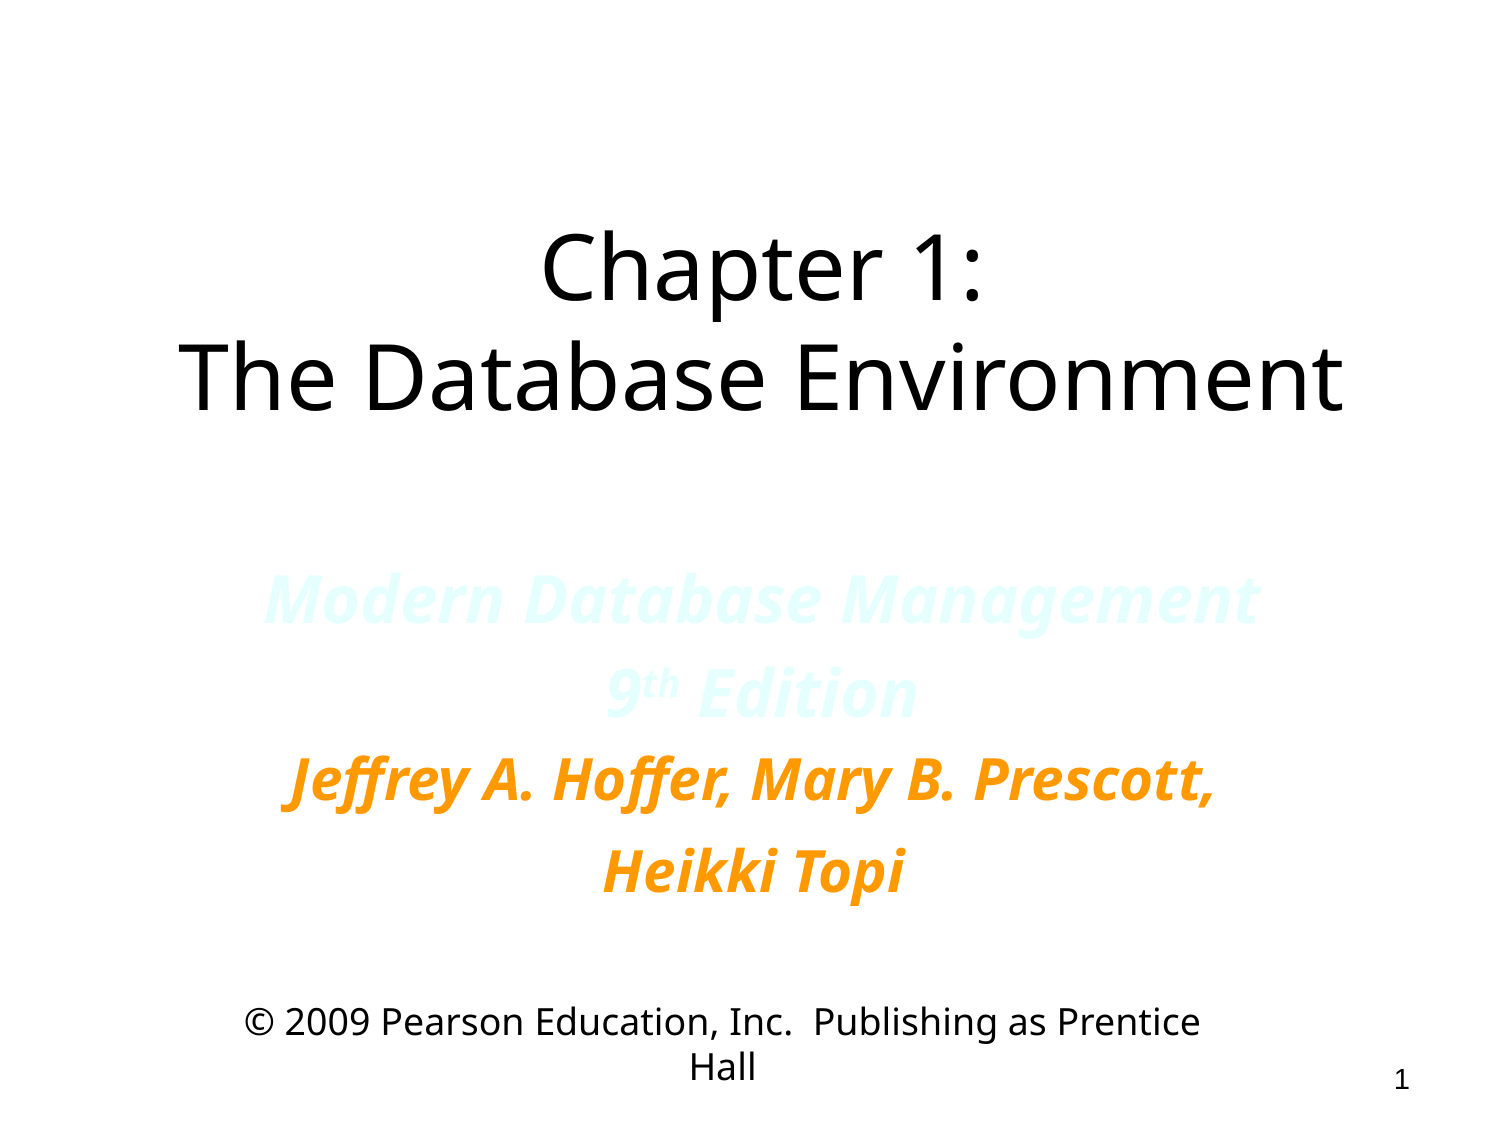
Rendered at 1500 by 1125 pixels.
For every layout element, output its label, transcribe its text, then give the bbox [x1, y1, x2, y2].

slide_number 1 [1074, 1024, 1426, 1103]
title Chapter 1: The Database Environment [124, 224, 1401, 413]
subtitle Modern Database Management 9th Edition Jeffrey A. Hoffer, Mary B. Prescott, Heikki Topi [162, 549, 1363, 838]
footer © 2009 Pearson Education, Inc. Publishing as Prentice Hall [198, 1017, 1247, 1097]
